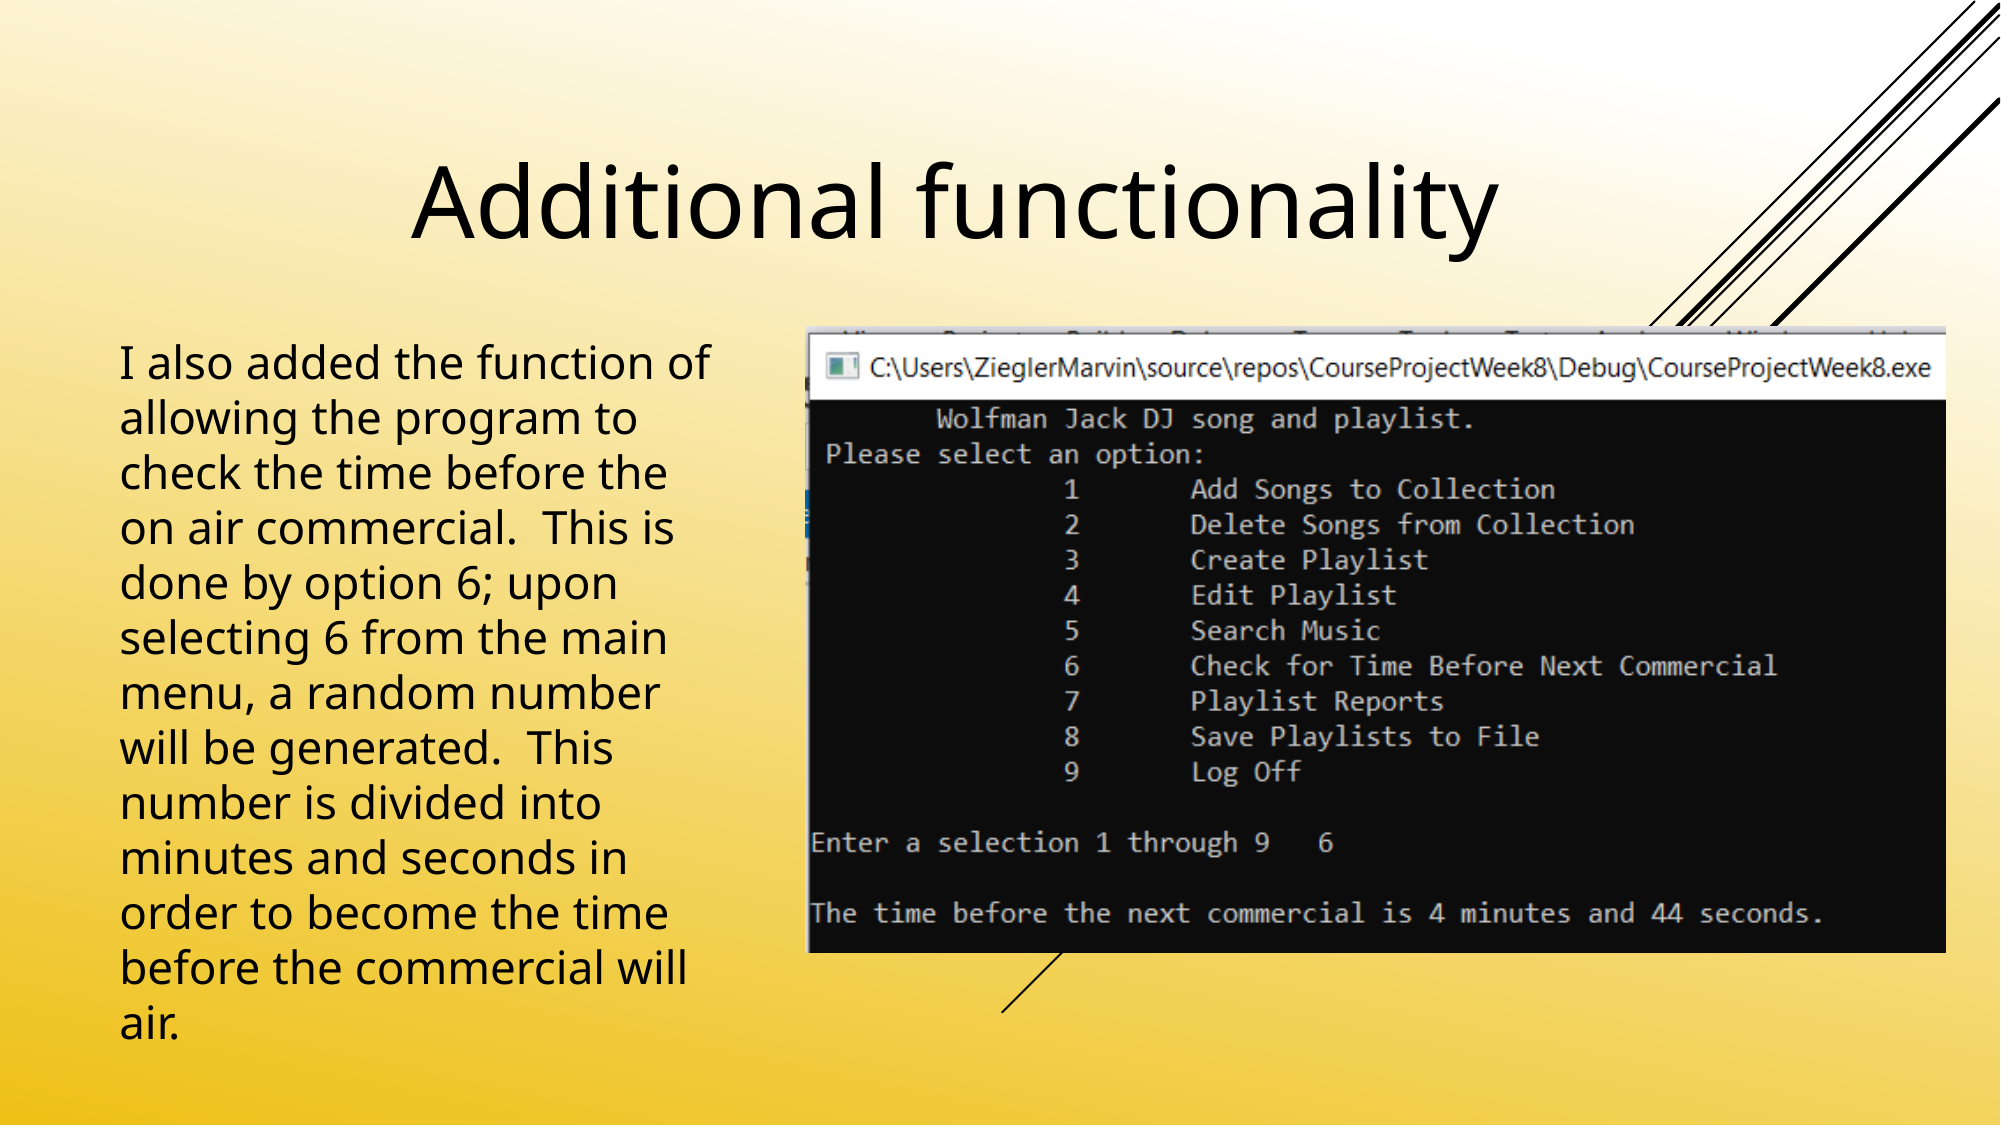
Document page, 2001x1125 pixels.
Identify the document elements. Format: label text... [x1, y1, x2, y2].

subtitle I also added the function of allowing the program to check the time before the on air commercial. This is done by option 6; upon selecting 6 from the main menu, a random number will be generated. This number is divided into minutes and seconds in order to become the time before the commercial will air. [104, 326, 748, 1027]
title Additional functionality [396, 0, 1709, 267]
picture [805, 326, 1947, 953]
